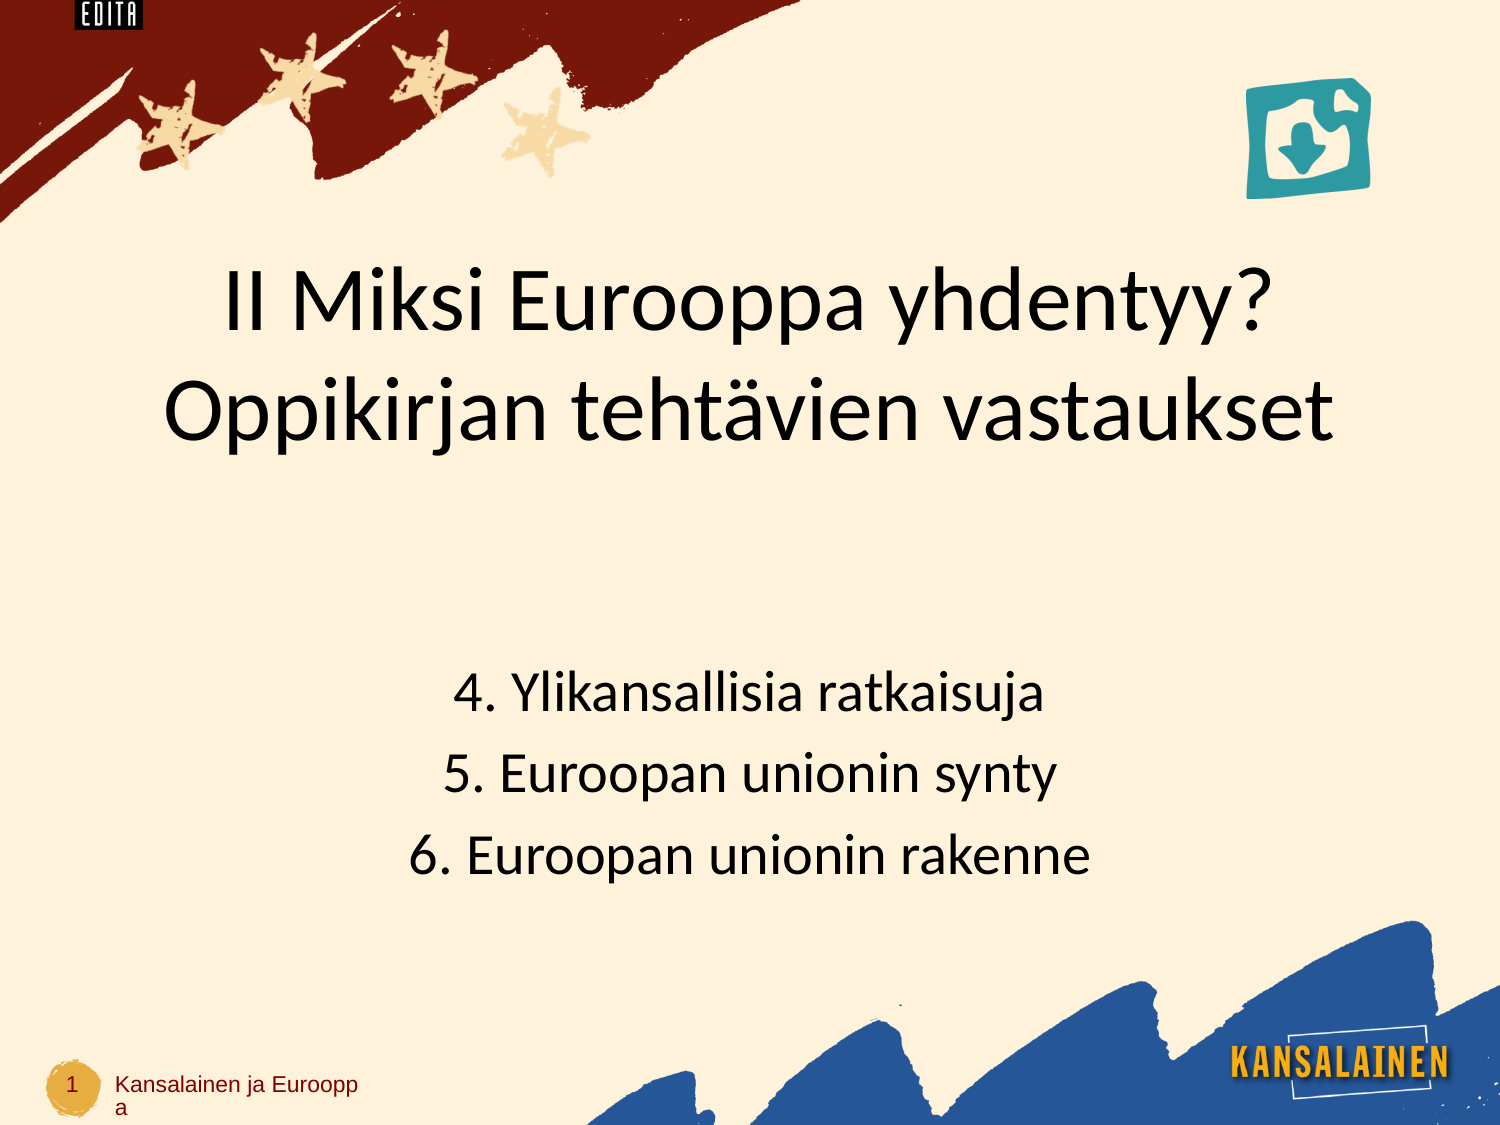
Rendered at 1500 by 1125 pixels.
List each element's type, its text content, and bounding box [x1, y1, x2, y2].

picture [0, 0, 1500, 1125]
slide_number 1 [37, 1062, 99, 1125]
footer Kansalainen ja Eurooppa [99, 1062, 376, 1125]
title II Miksi Eurooppa yhdentyy? Oppikirjan tehtävien vastaukset [112, 231, 1388, 587]
subtitle 4. Ylikansallisia ratkaisuja 5. Euroopan unionin synty 6. Euroopan unionin rakenne [224, 644, 1276, 1088]
